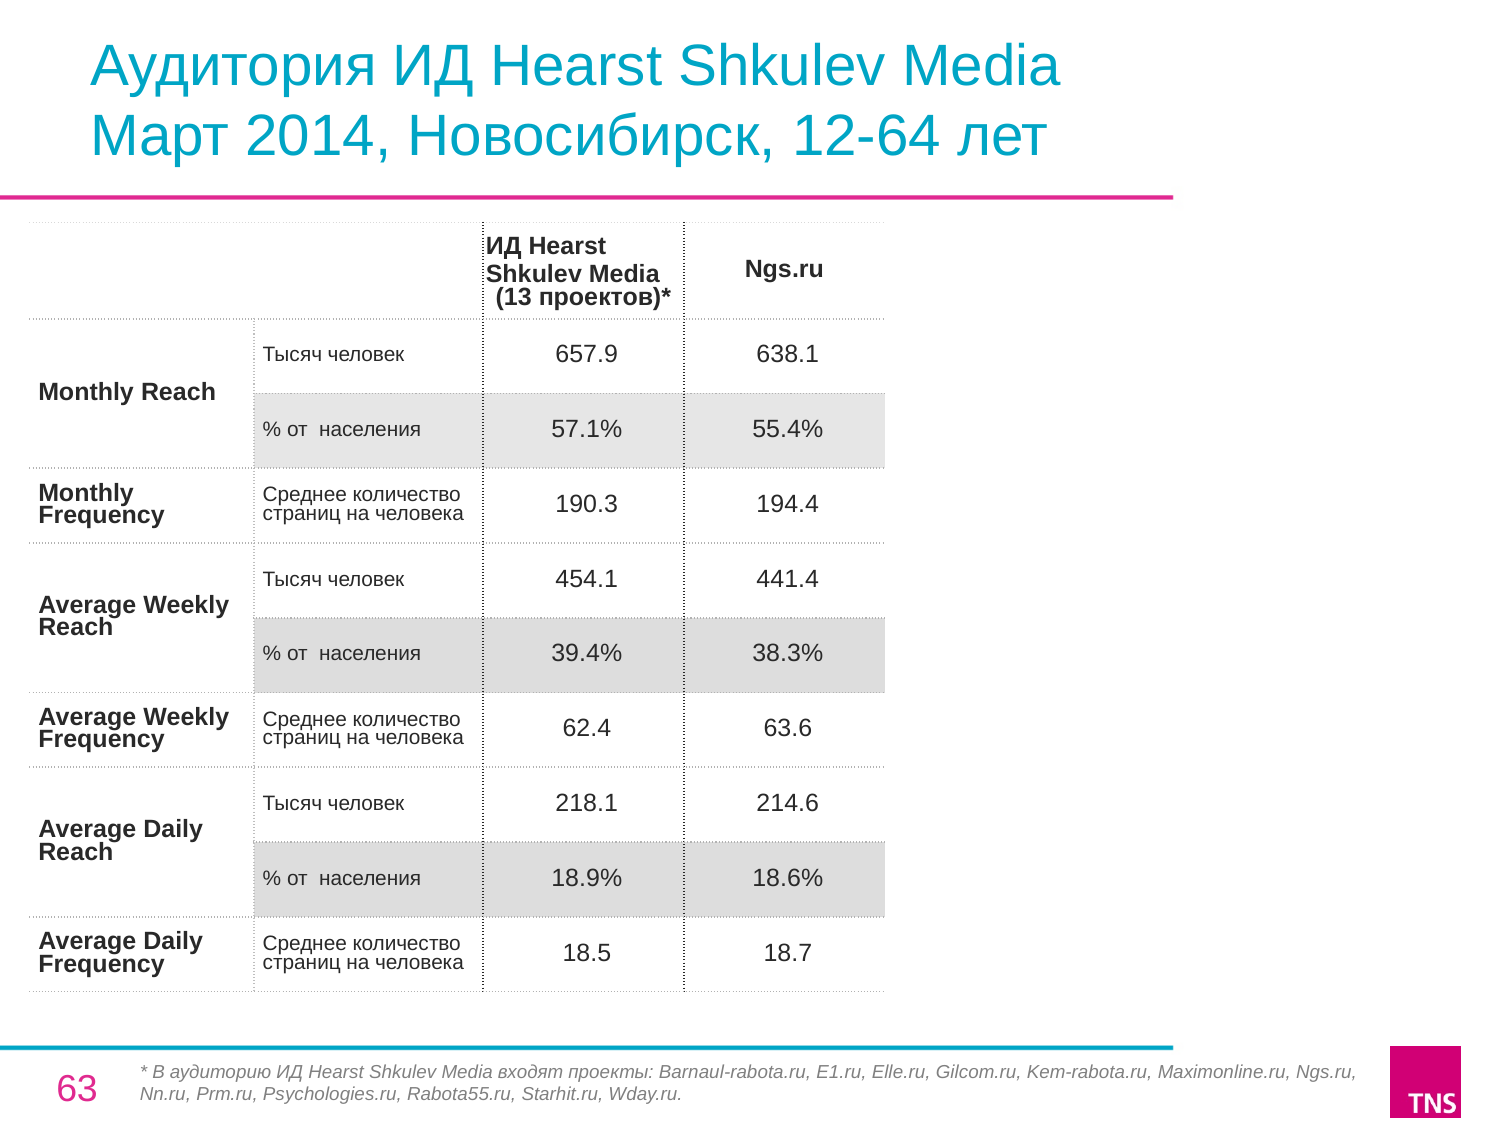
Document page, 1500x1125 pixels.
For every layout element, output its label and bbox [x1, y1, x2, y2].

table_header [29, 223, 885, 319]
text_box [125, 1052, 1412, 1112]
title [74, 8, 1476, 187]
picture [0, 0, 1500, 1125]
slide_number [40, 1055, 392, 1125]
table_cell [29, 319, 885, 992]
